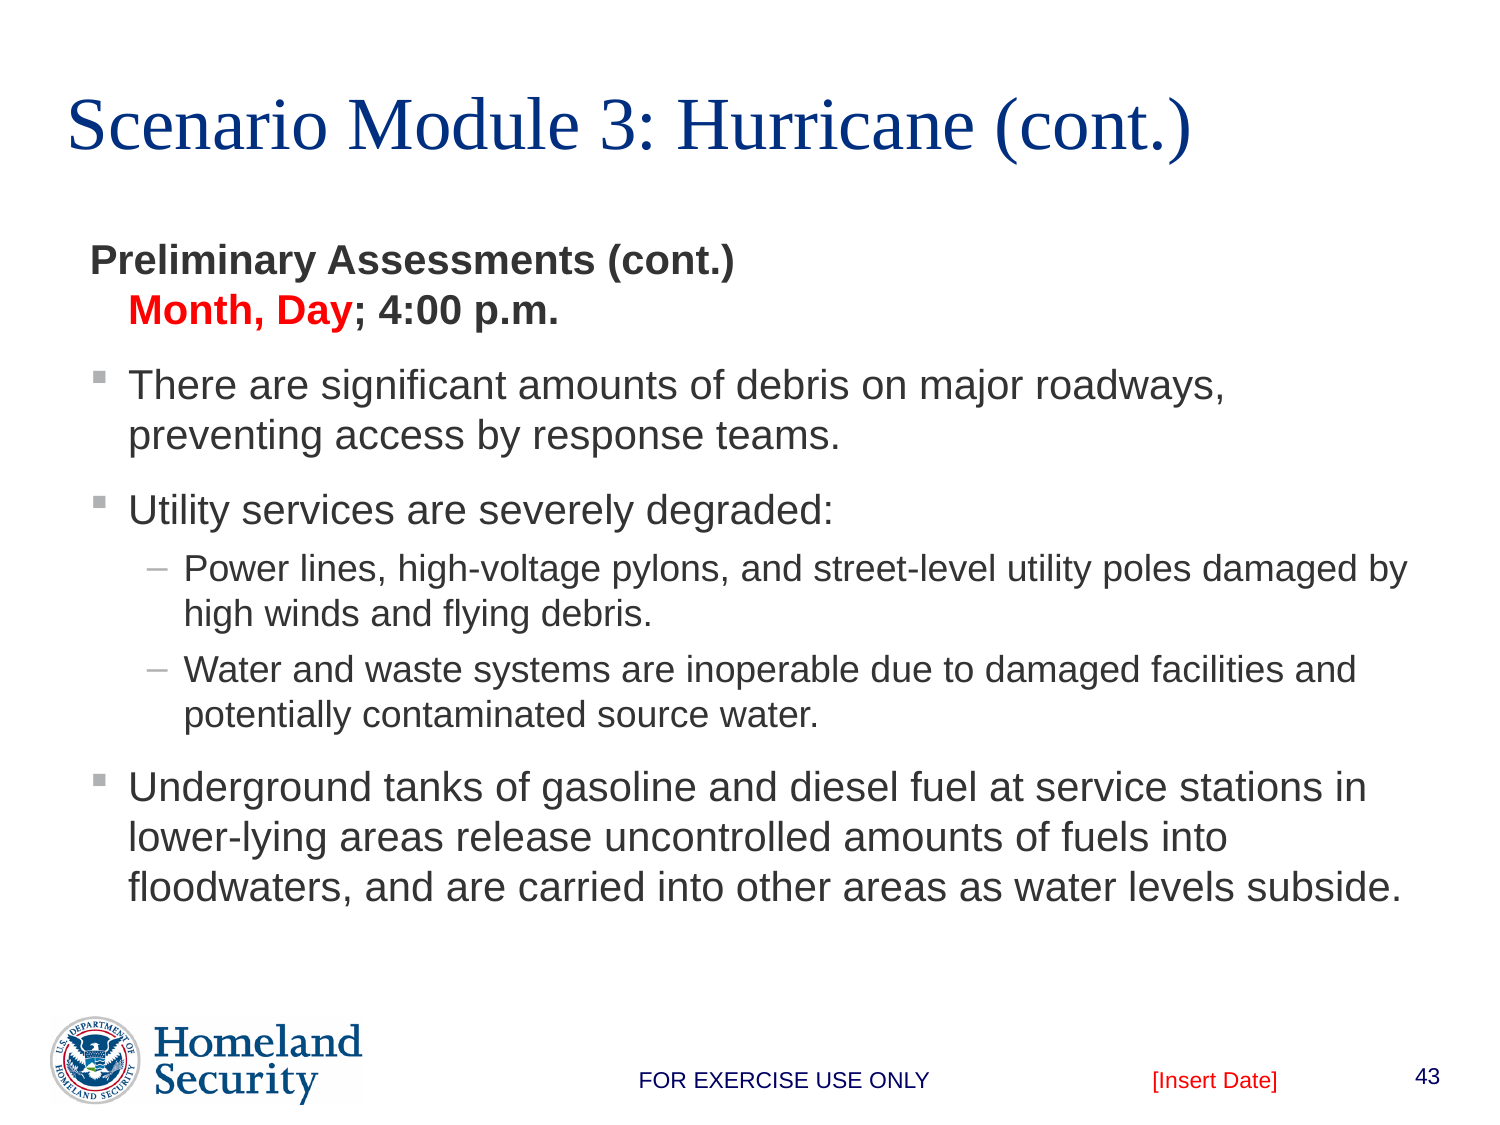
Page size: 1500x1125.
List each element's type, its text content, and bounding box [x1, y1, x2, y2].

list Preliminary Assessments (cont.) Month, Day; 4:00 p.m. There are significant amounts of debris on major roadways, preventing access by response teams. Utility services are severely degraded: Power lines, high-voltage pylons, and street-level utility poles damaged by high winds and flying debris. Water and waste systems are inoperable due to damaged facilities and potentially contaminated source water. Underground tanks of gasoline and diesel fuel at service stations in lower-lying areas release uncontrolled amounts of fuels into floodwaters, and are carried into other areas as water levels subside. [75, 224, 1425, 968]
title Scenario Module 3: Hurricane (cont.) [51, 0, 1278, 173]
slide_number 43 [1399, 1053, 1476, 1097]
picture [50, 1016, 363, 1105]
